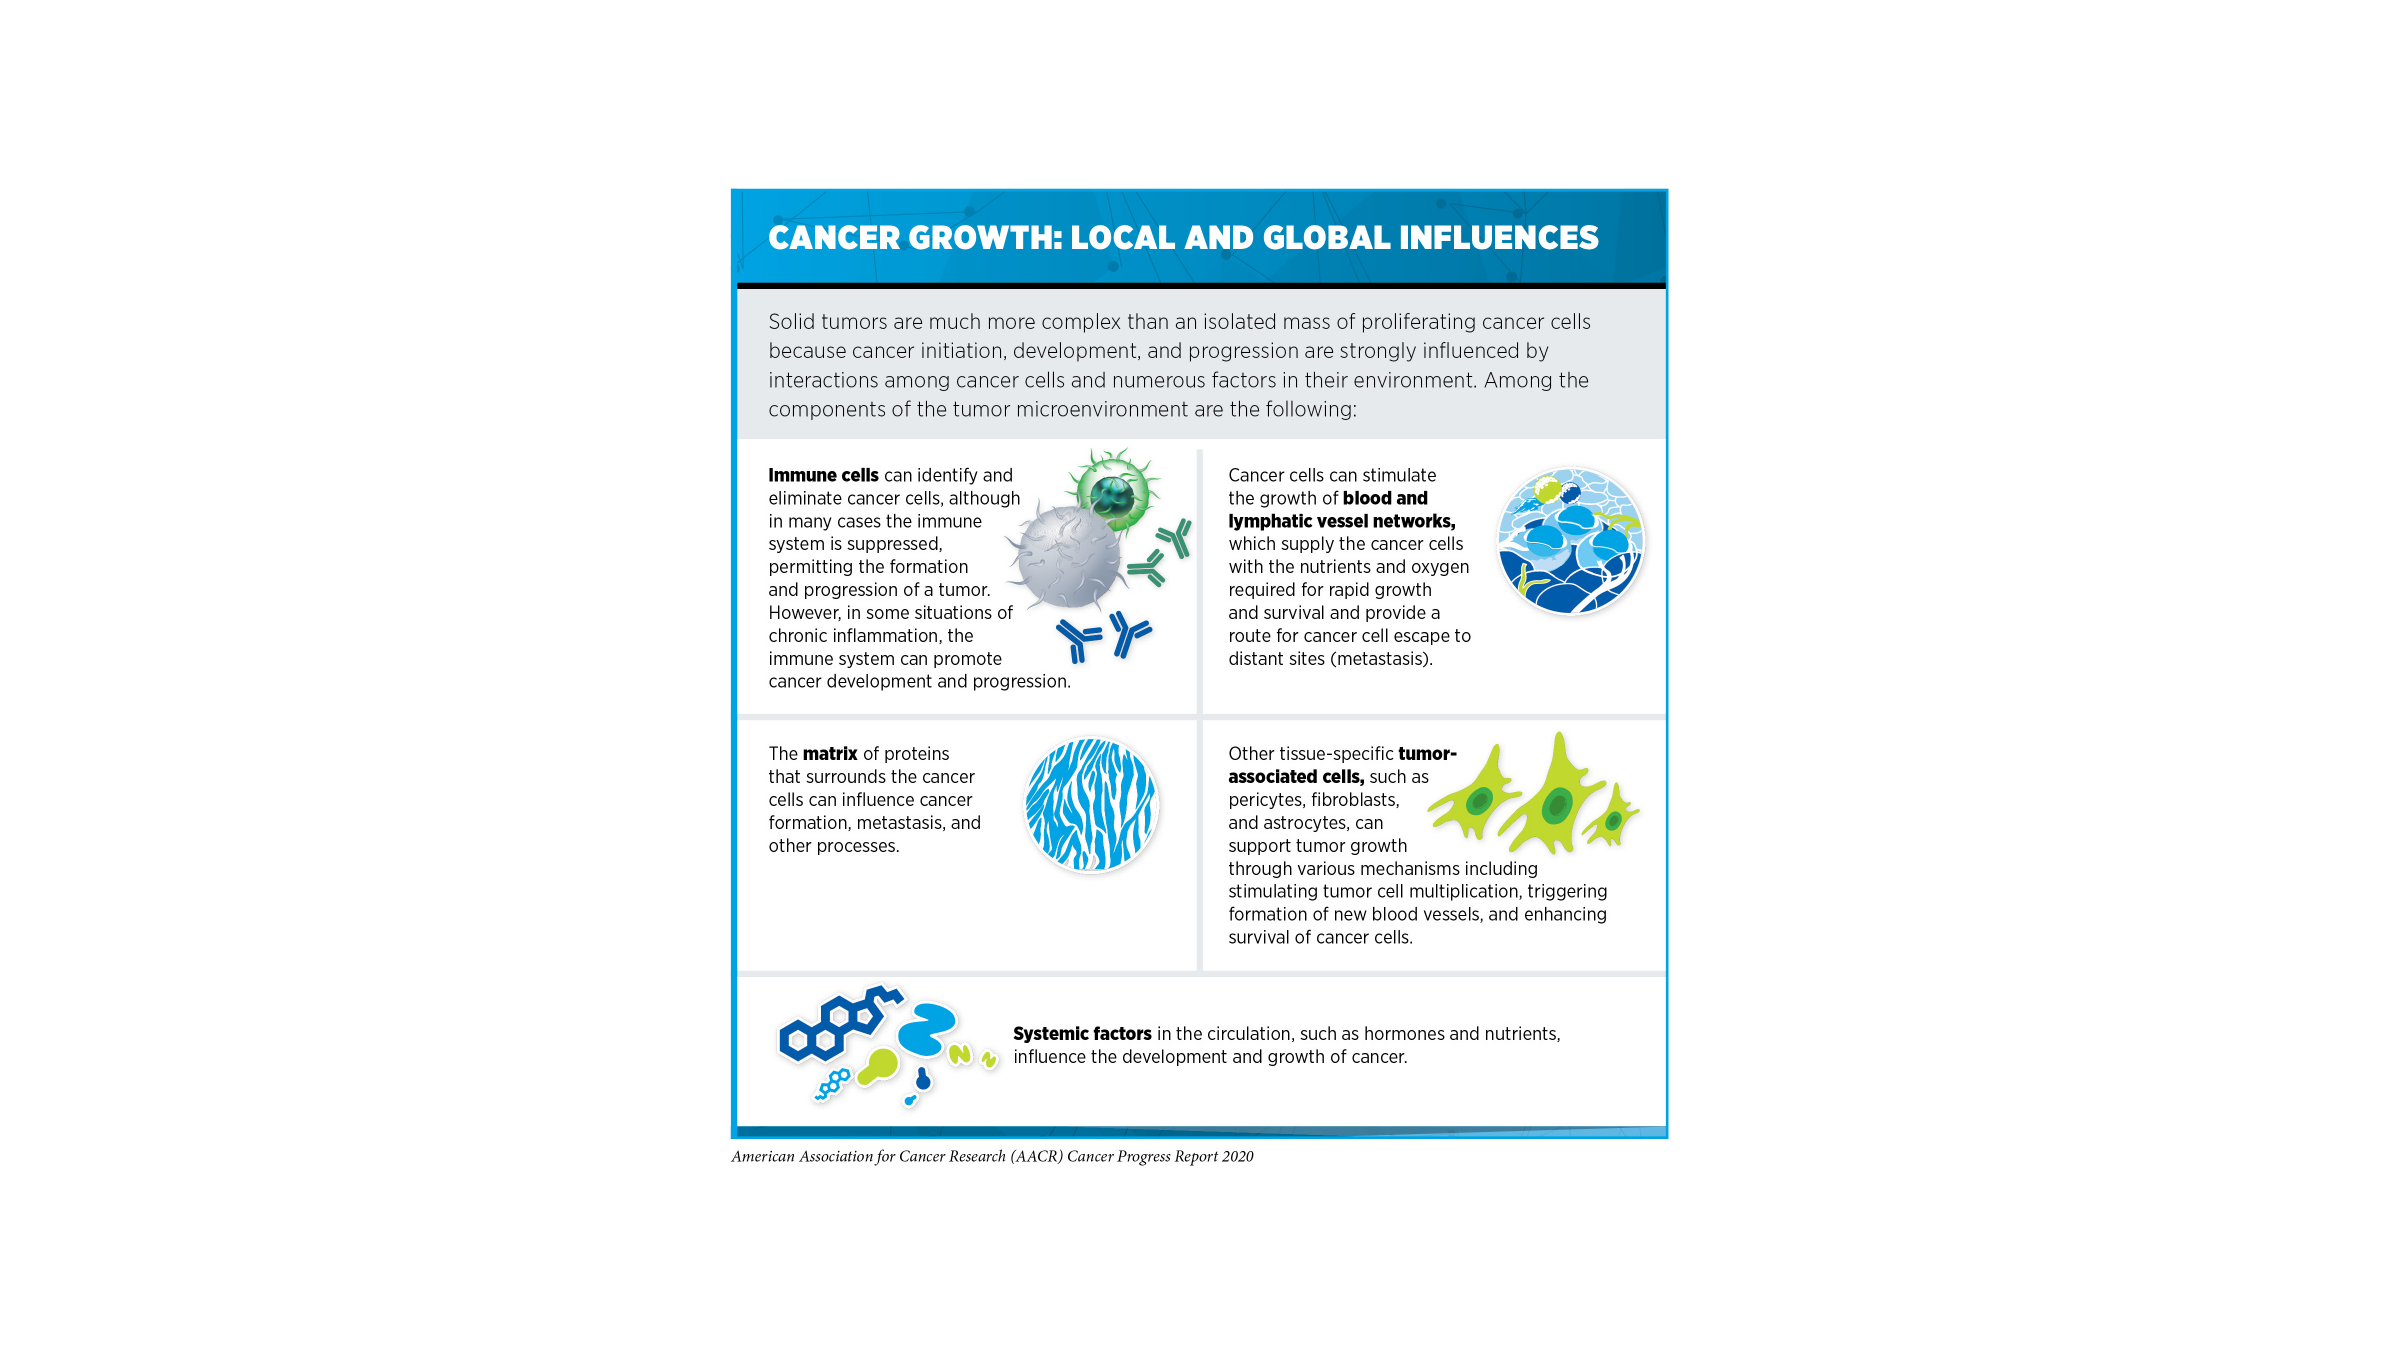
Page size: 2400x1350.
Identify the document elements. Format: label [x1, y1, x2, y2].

picture [721, 178, 1679, 1172]
